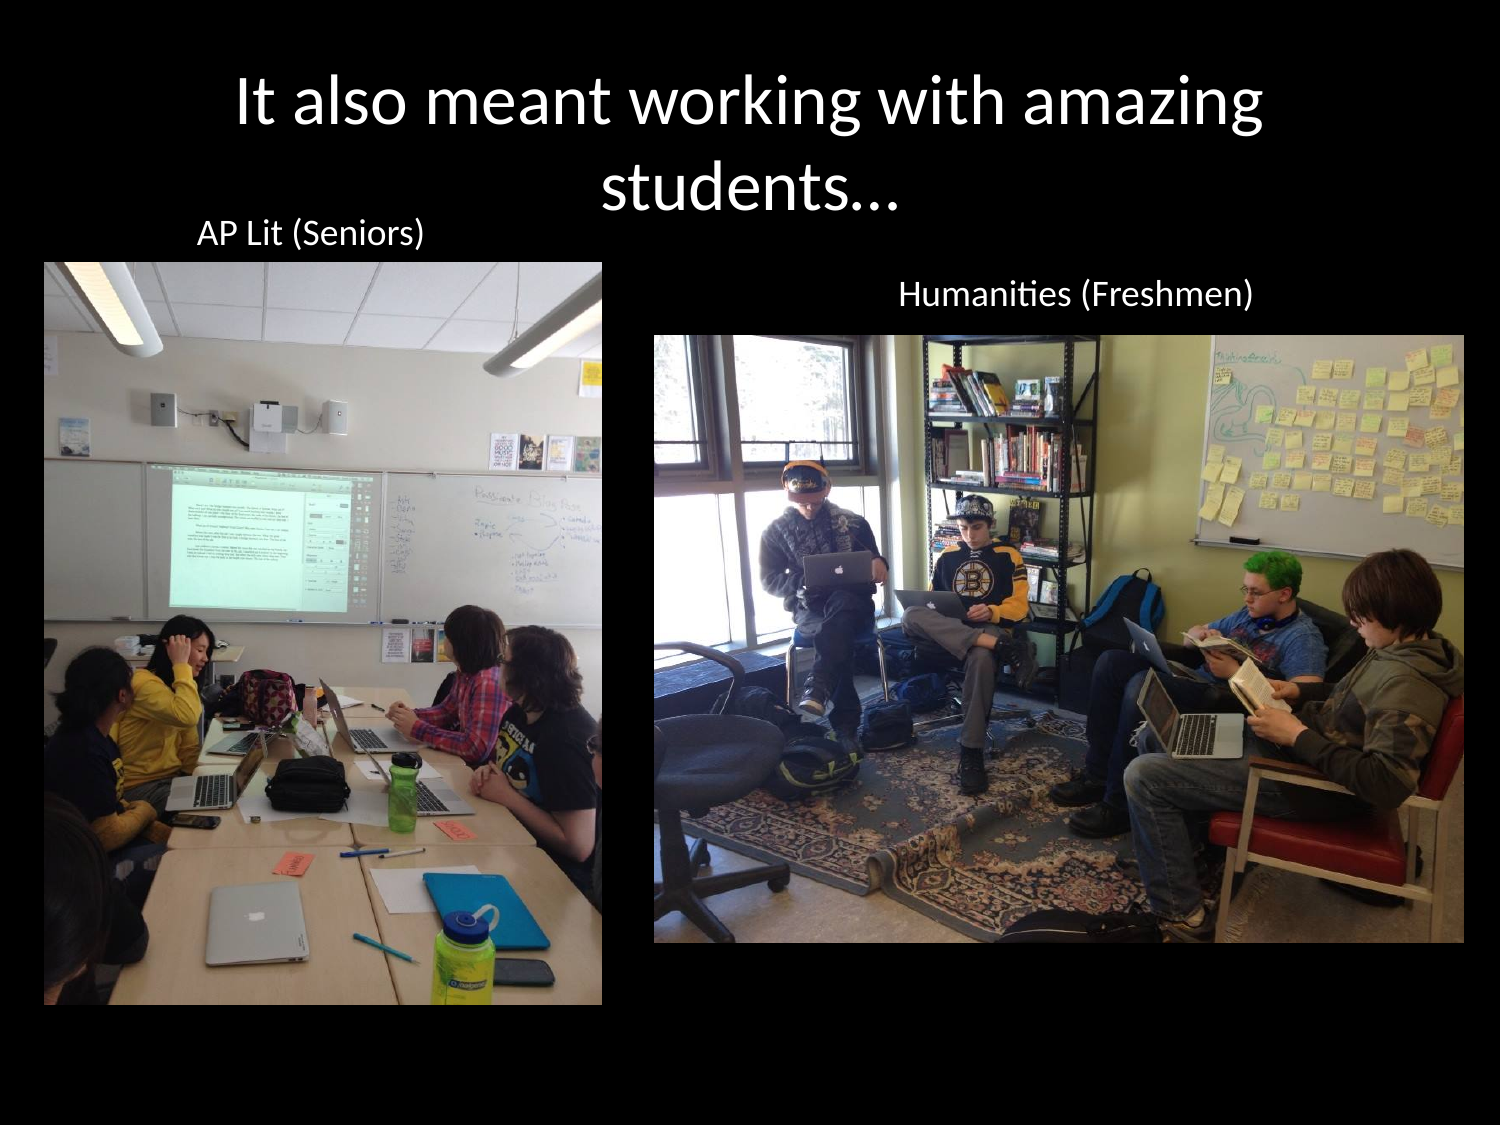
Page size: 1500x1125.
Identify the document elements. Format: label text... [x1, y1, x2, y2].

text_box AP Lit (Seniors) [182, 200, 677, 260]
text_box Humanities (Freshmen) [998, 261, 1497, 322]
picture [653, 335, 1465, 943]
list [0, 262, 998, 1006]
title It also meant working with amazing students… [75, 45, 1425, 233]
